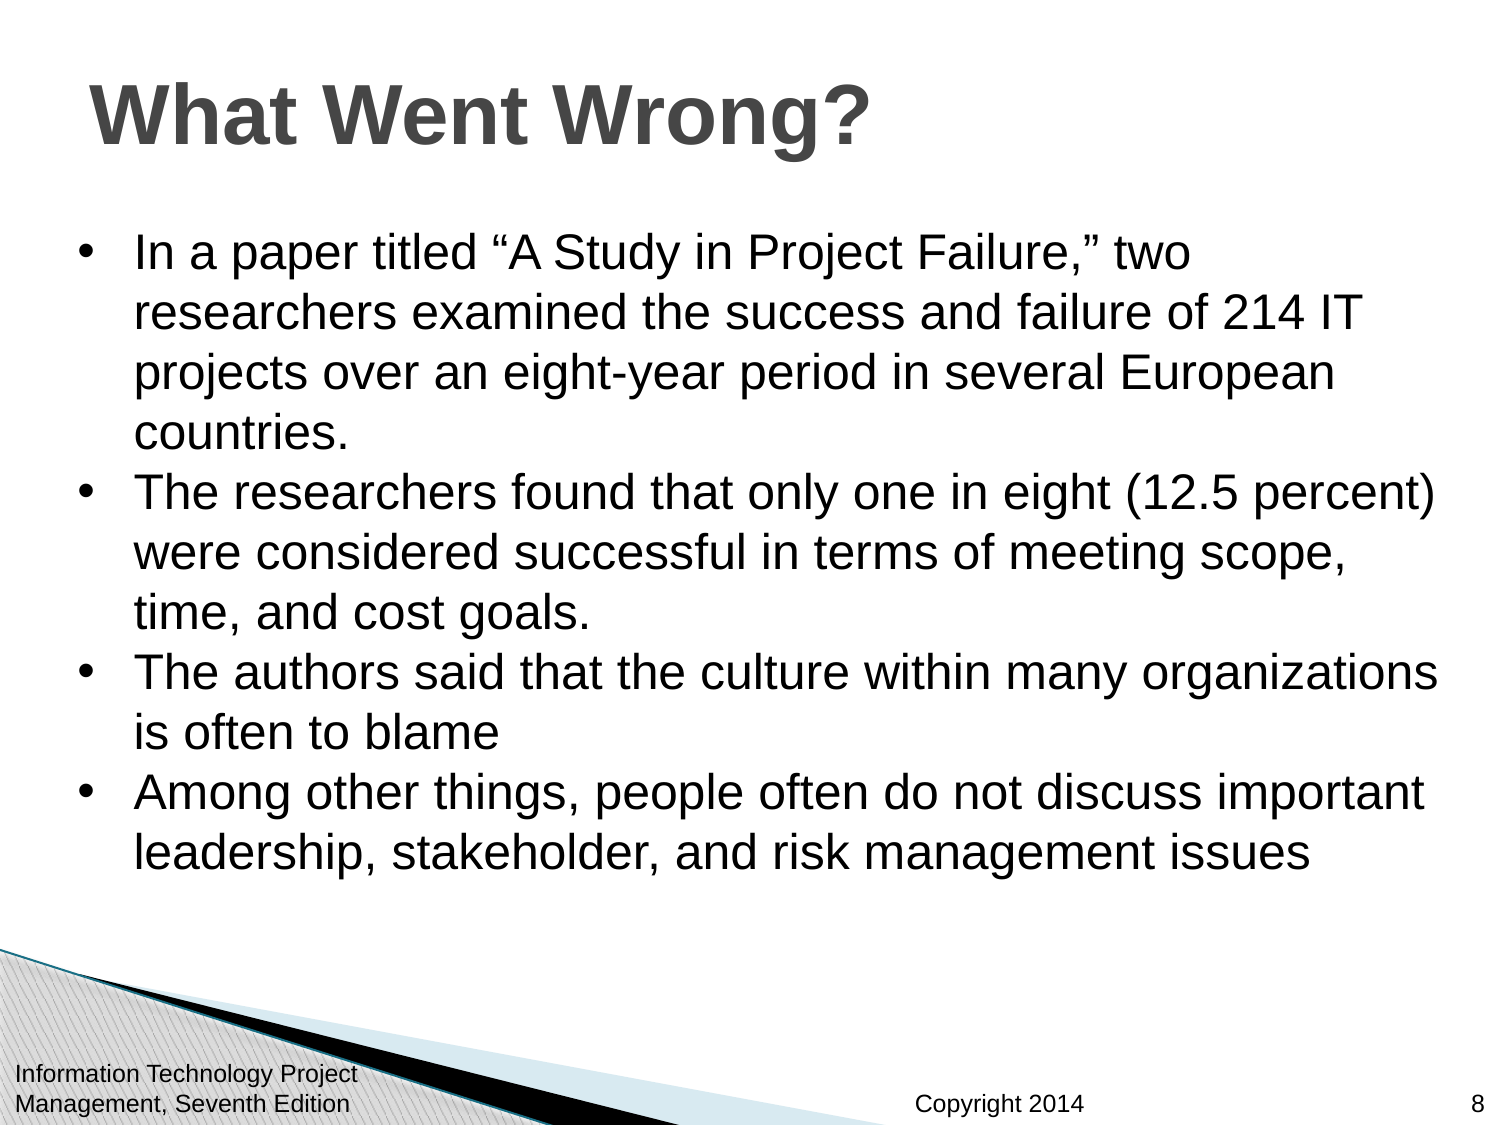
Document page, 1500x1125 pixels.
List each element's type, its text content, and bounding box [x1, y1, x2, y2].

text_box In a paper titled “A Study in Project Failure,” two researchers examined the success and failure of 214 IT projects over an eight-year period in several European countries. The researchers found that only one in eight (12.5 percent) were considered successful in terms of meeting scope, time, and cost goals. The authors said that the culture within many organizations is often to blame Among other things, people often do not discuss important leadership, stakeholder, and risk management issues [62, 212, 1463, 888]
title What Went Wrong? [75, 45, 1425, 175]
footer Information Technology Project Management, Seventh Edition [0, 1065, 425, 1125]
slide_number 8 [1408, 1065, 1500, 1125]
